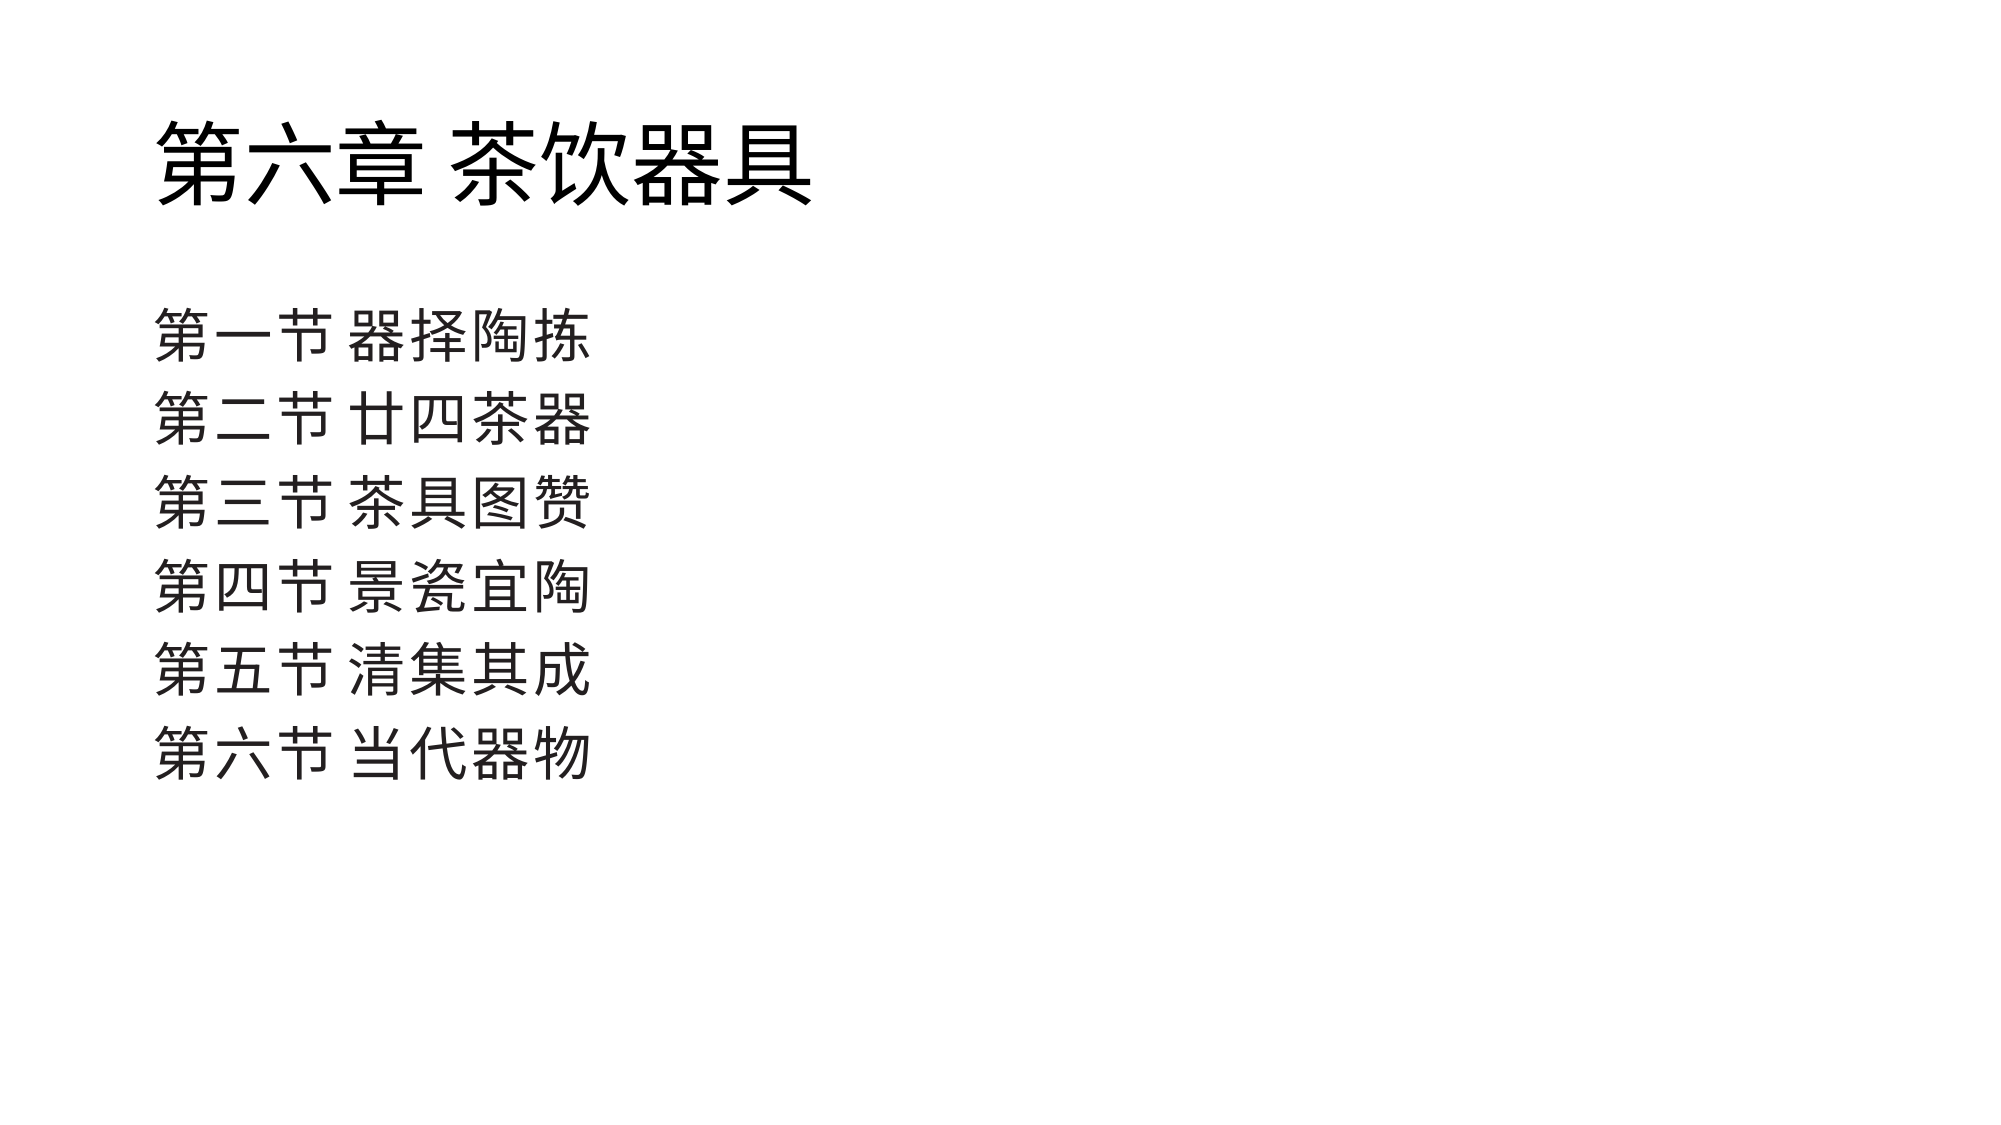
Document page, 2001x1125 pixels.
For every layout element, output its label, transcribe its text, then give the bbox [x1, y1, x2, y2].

title 第六章 茶饮器具 [137, 59, 1863, 278]
list 第一节 器择陶拣 第二节 廿四茶器 第三节 茶具图赞 第四节 景瓷宜陶 第五节 清集其成 第六节 当代器物 [137, 299, 1863, 1014]
